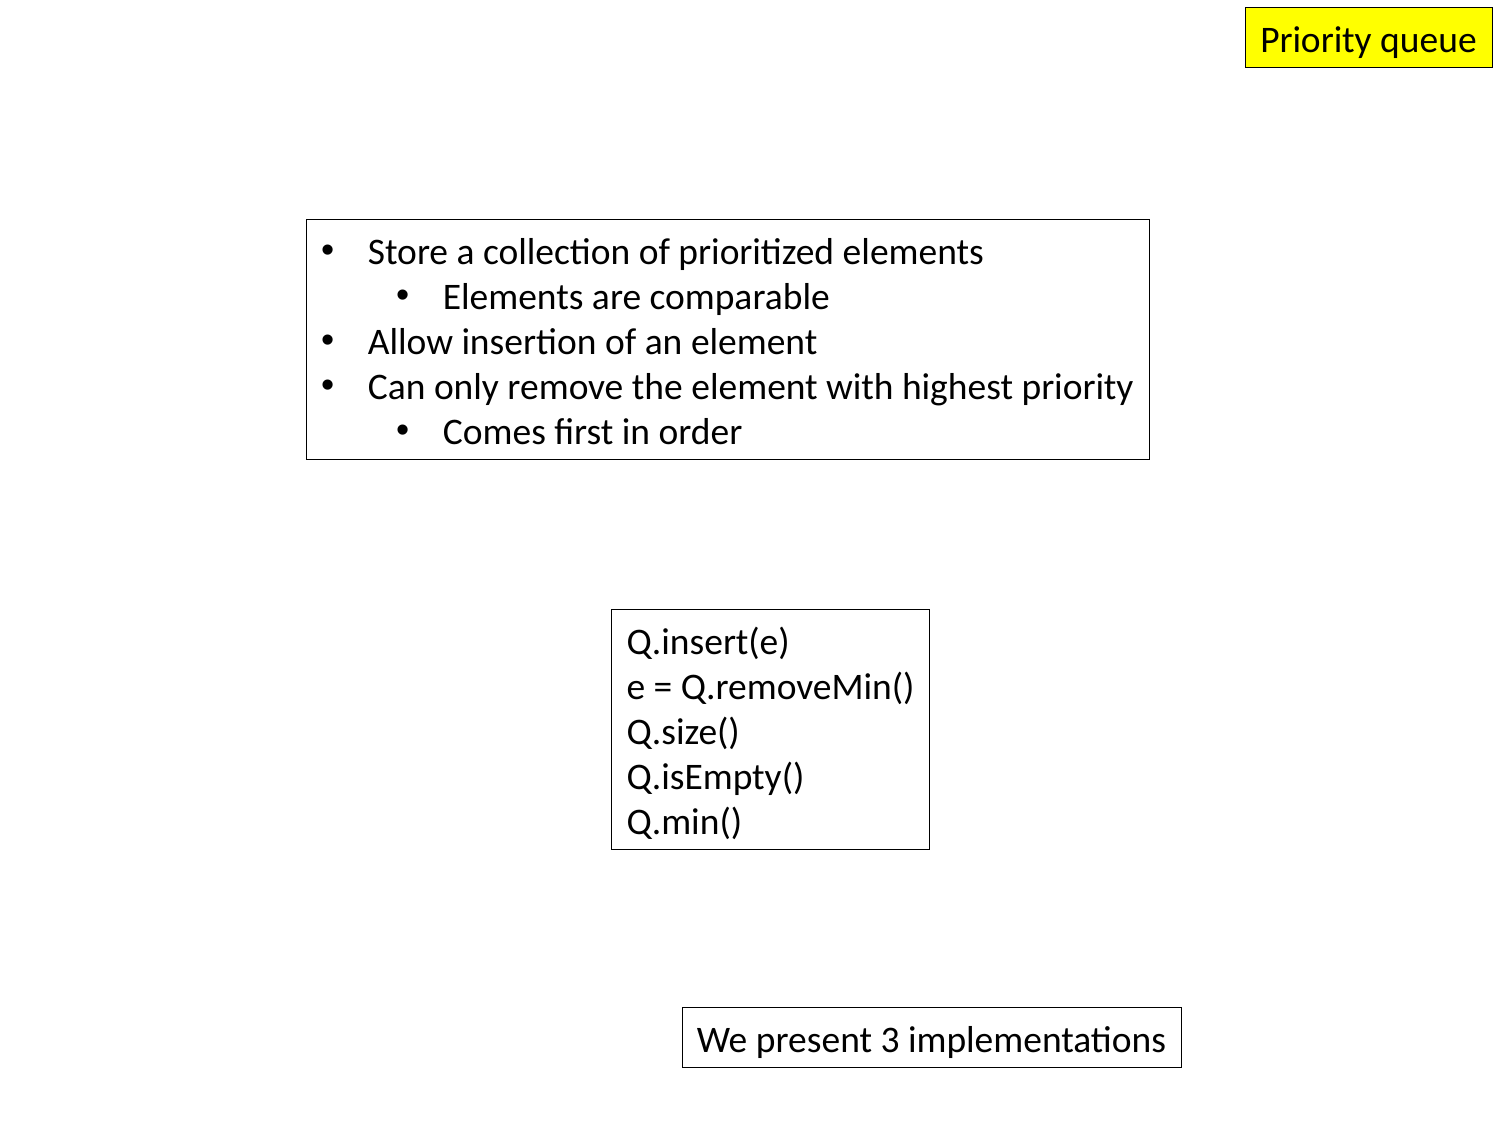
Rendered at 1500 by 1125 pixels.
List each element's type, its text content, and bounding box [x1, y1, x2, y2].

text_box Store a collection of prioritized elements Elements are comparable Allow insertion of an element Can only remove the element with highest priority Comes first in order [306, 219, 1150, 460]
text_box We present 3 implementations [682, 1007, 1182, 1068]
text_box Priority queue [1245, 7, 1493, 68]
text_box Q.insert(e) e = Q.removeMin() Q.size() Q.isEmpty() Q.min() [611, 609, 930, 850]
